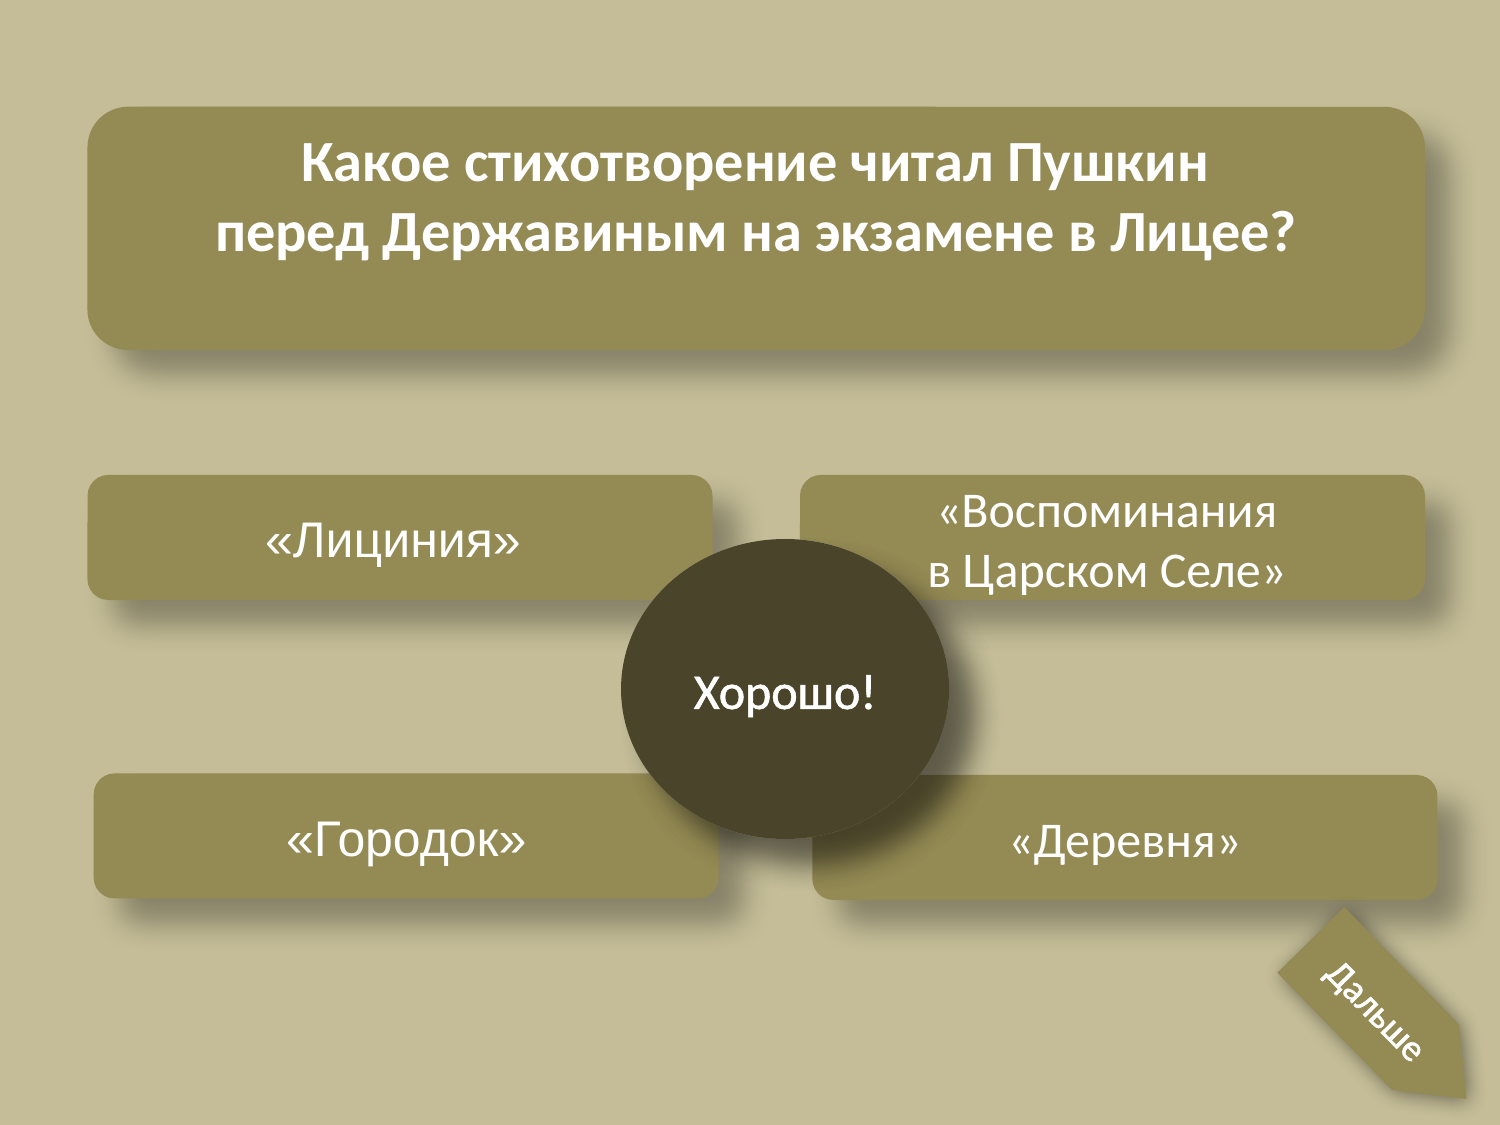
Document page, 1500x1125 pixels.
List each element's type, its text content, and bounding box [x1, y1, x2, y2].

text_box Дальше [1277, 907, 1467, 1100]
text_box «Городок» [93, 773, 719, 899]
text_box «Воспоминания в Царском Селе» [799, 474, 1426, 601]
text_box «Деревня» [814, 774, 1438, 901]
text_box «Лициния» [87, 474, 713, 601]
text_box Хорошо! [621, 538, 950, 839]
text_box Какое стихотворение читал Пушкин перед Державиным на экзамене в Лицее? [87, 106, 1425, 351]
